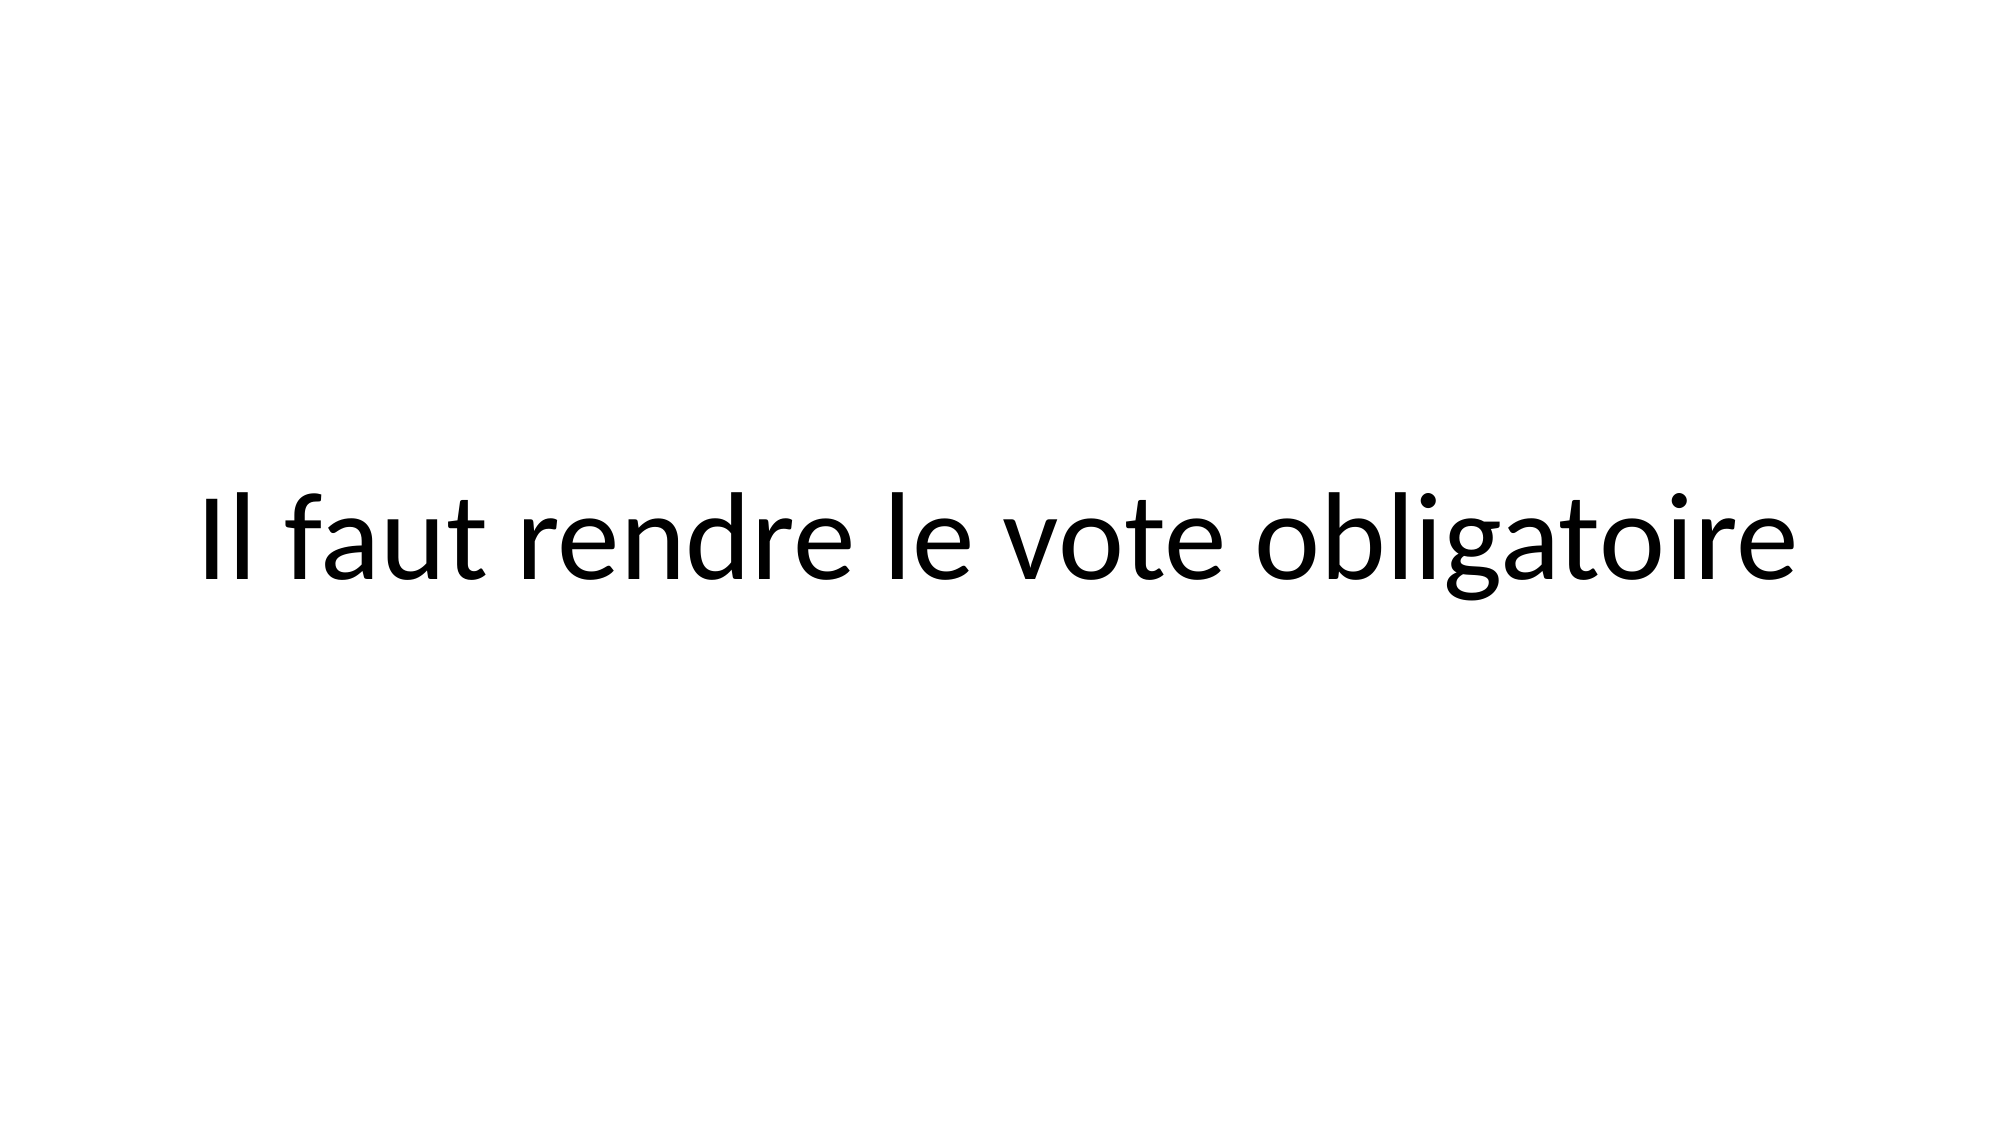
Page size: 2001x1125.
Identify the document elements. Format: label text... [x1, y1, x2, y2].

text_box Il faut rendre le vote obligatoire [116, 447, 1881, 612]
